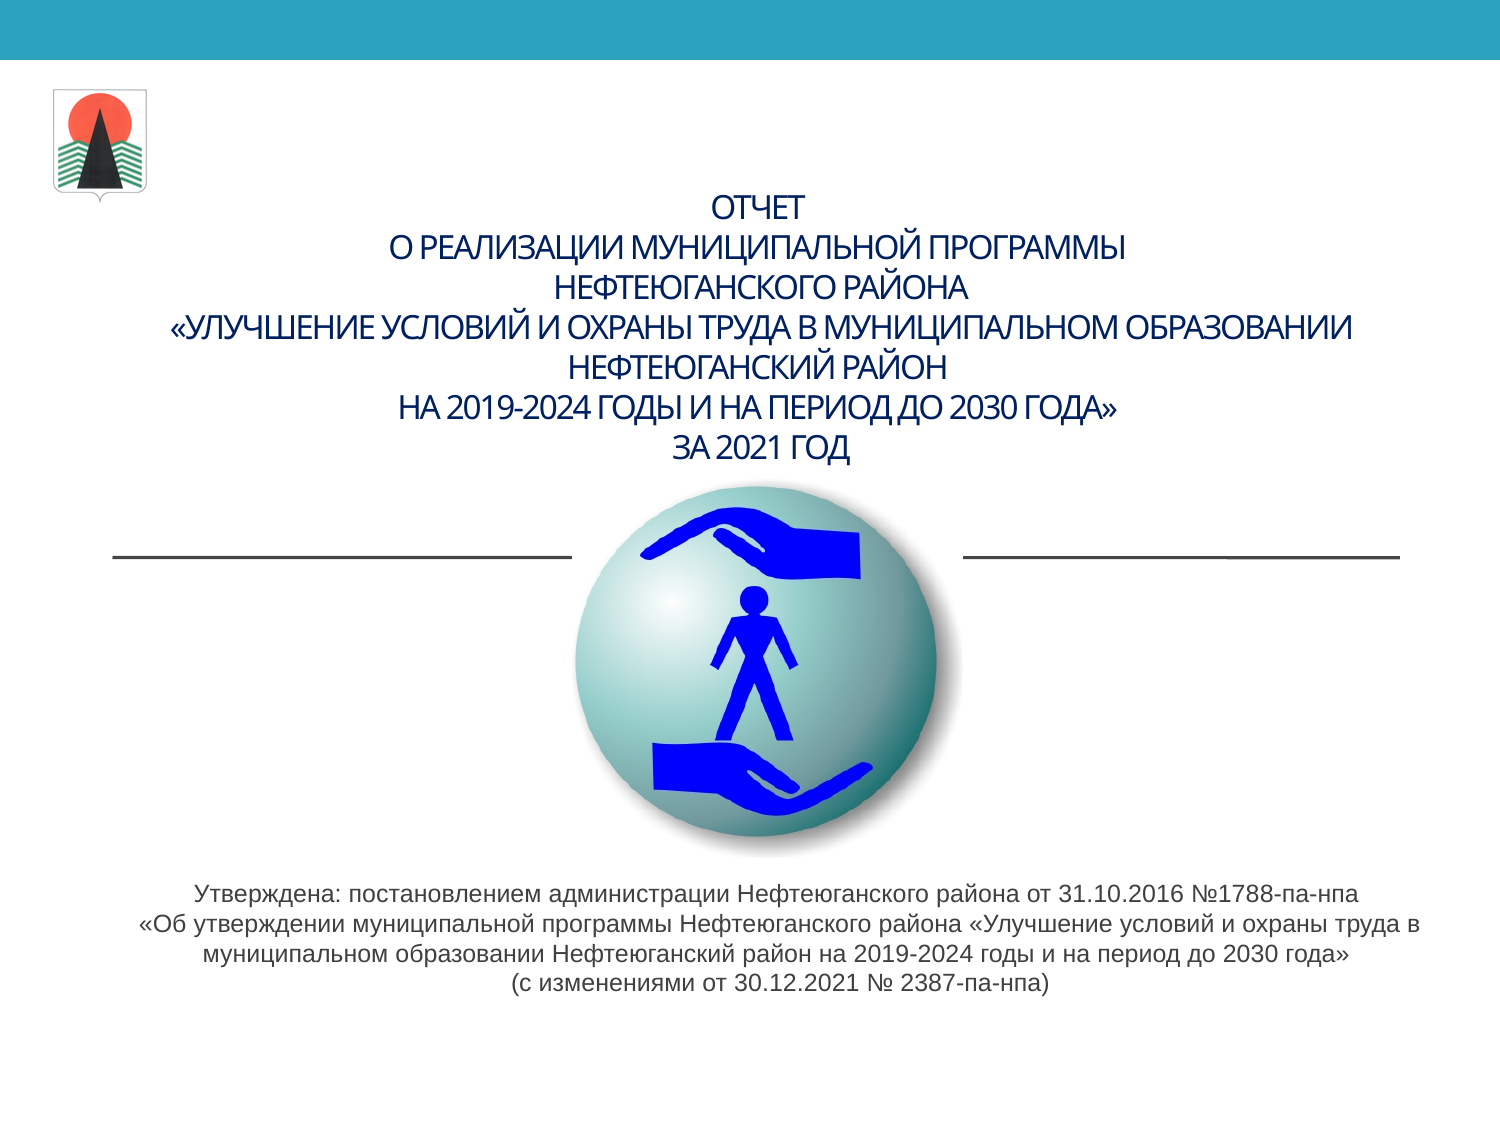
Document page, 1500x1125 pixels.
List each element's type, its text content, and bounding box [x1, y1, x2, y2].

picture [572, 479, 963, 859]
picture [52, 89, 148, 204]
title Отчет о реализации Муниципальной программы Нефтеюганского района «Улучшение условий и охраны труда в муниципальном образовании Нефтеюганский район на 2019-2024 годы и на период до 2030 года» за 2021 год [123, 149, 1399, 474]
subtitle Утверждена: постановлением администрации Нефтеюганского района от 31.10.2016 №1788-па-нпа «Об утверждении муниципальной программы Нефтеюганского района «Улучшение условий и охраны труда в муниципальном образовании Нефтеюганский район на 2019-2024 годы и на период до 2030 года» (с изменениями от 30.12.2021 № 2387-па-нпа) [107, 869, 1455, 1024]
